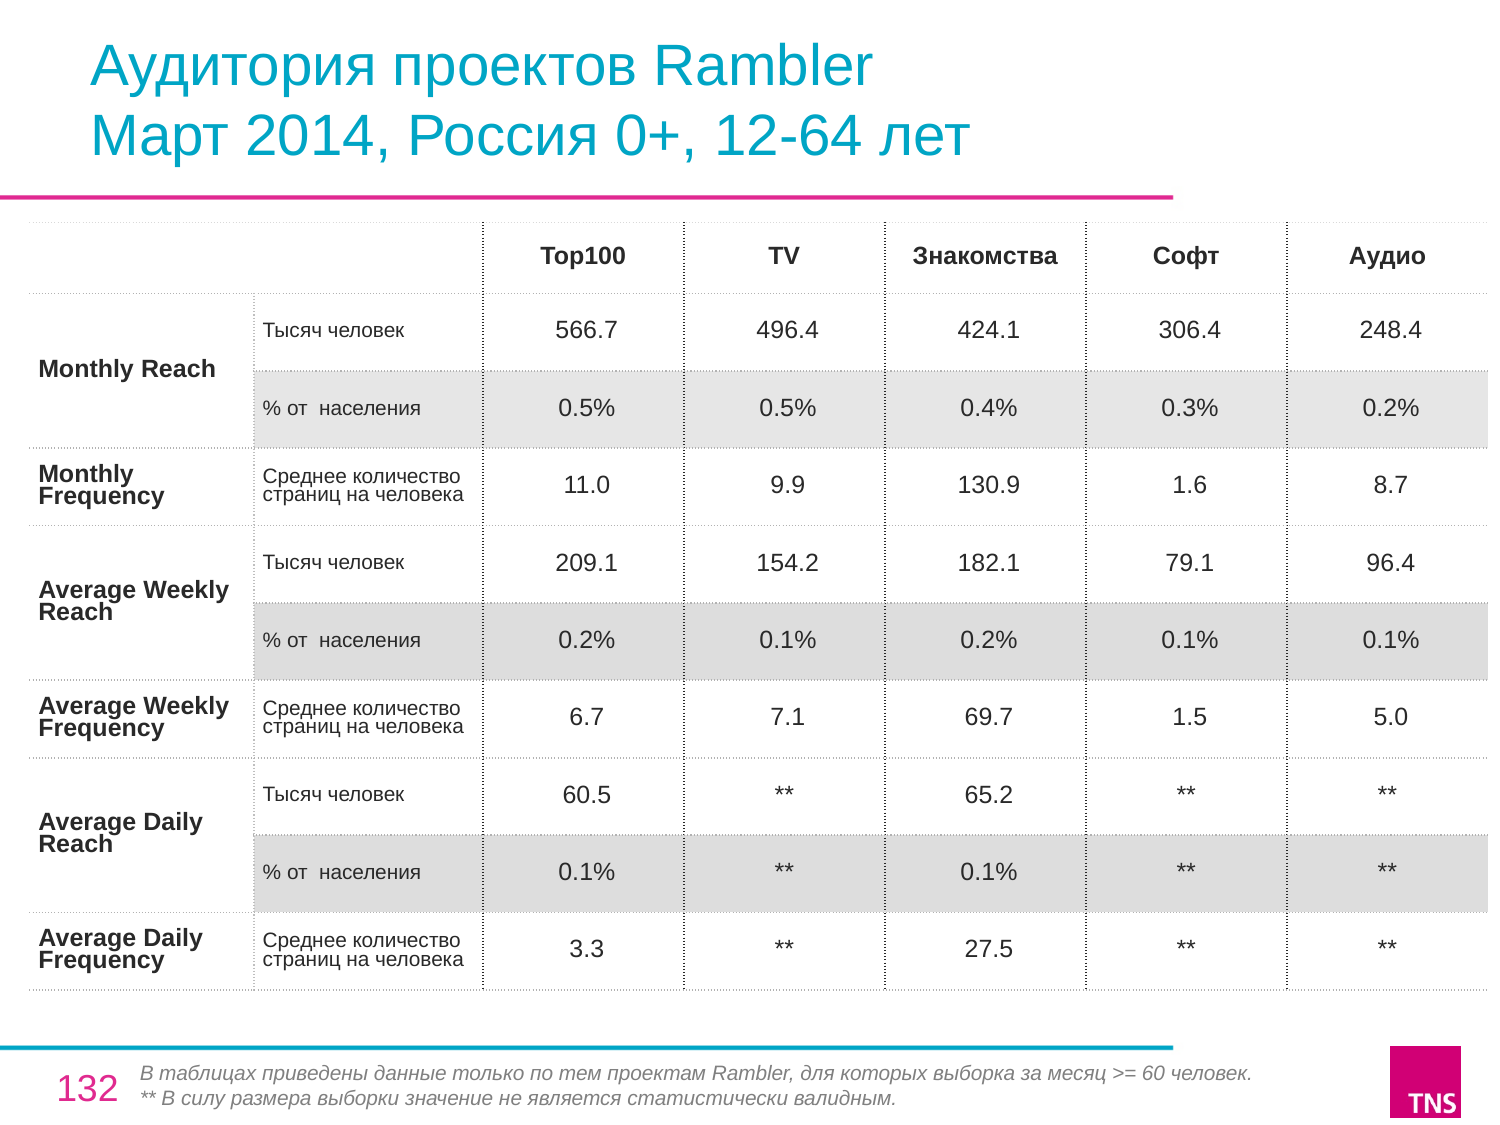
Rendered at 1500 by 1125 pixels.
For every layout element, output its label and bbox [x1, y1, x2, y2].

title [74, 8, 1476, 187]
table_header [29, 223, 1488, 294]
picture [0, 0, 1500, 1125]
text_box [124, 1052, 1463, 1117]
slide_number [40, 1055, 392, 1125]
table_cell [29, 294, 1488, 990]
